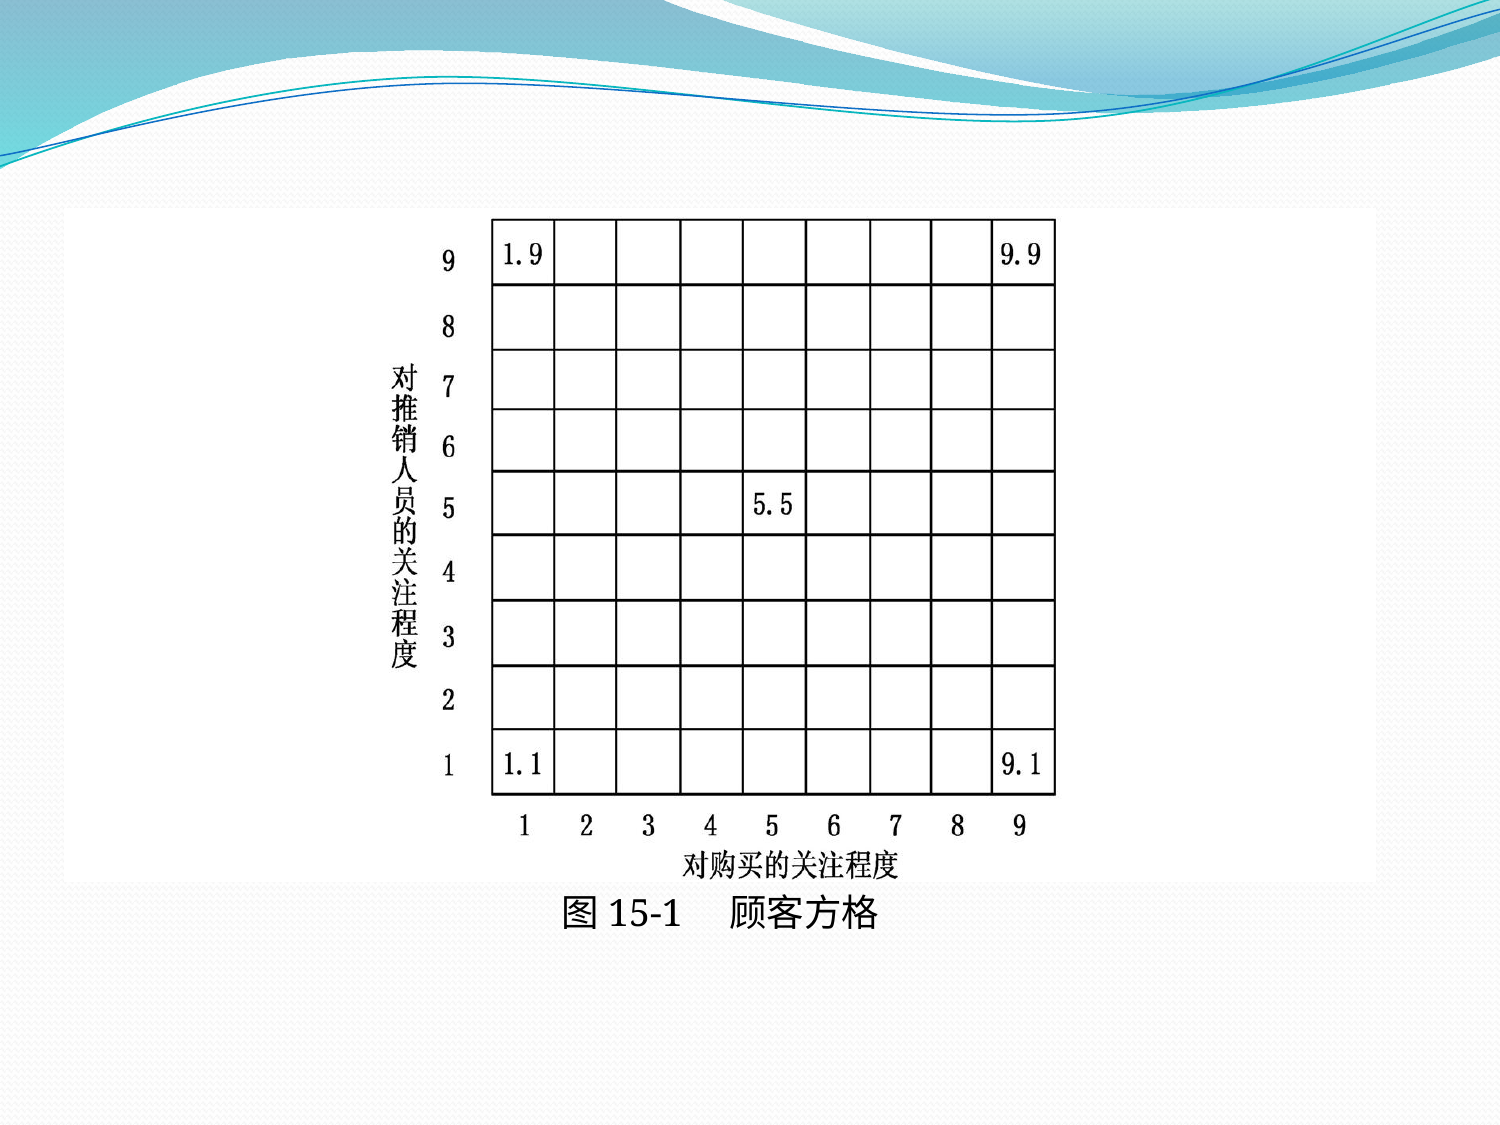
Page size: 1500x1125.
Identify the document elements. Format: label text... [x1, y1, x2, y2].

text_box 图15-1 顾客方格 [546, 894, 894, 942]
picture [64, 207, 1377, 882]
